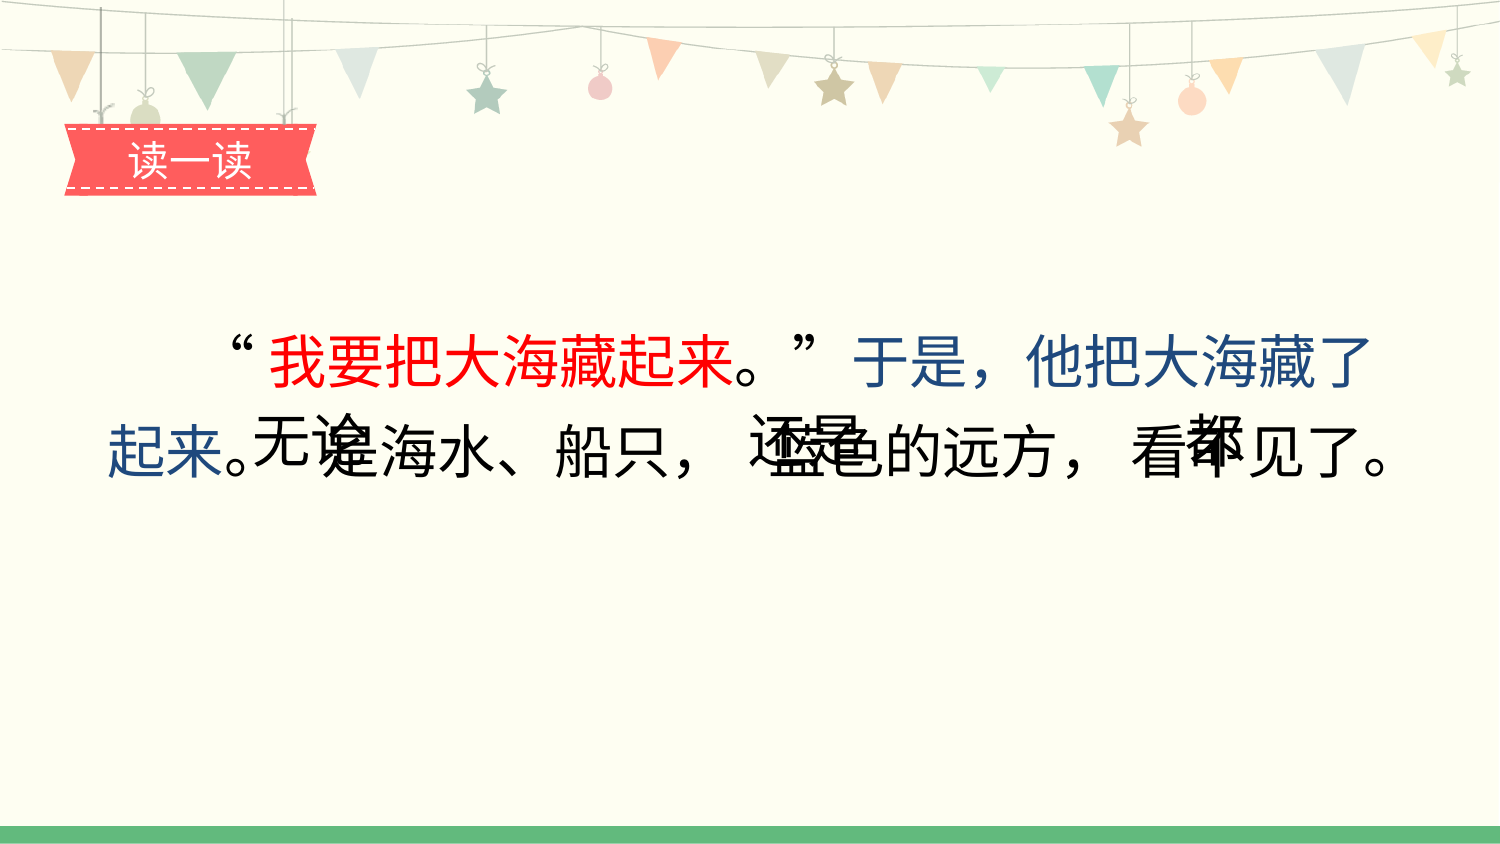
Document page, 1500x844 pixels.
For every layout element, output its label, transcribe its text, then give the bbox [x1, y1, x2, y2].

text_box 还是 [734, 396, 897, 482]
text_box 无论 [237, 396, 422, 482]
text_box 都 [1170, 396, 1230, 482]
text_box “我要把大海藏起来。”于是，他把大海藏了起来。 是海水、船只， 蓝色的远方， 看不见了。 [93, 205, 1436, 493]
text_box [64, 0, 317, 196]
